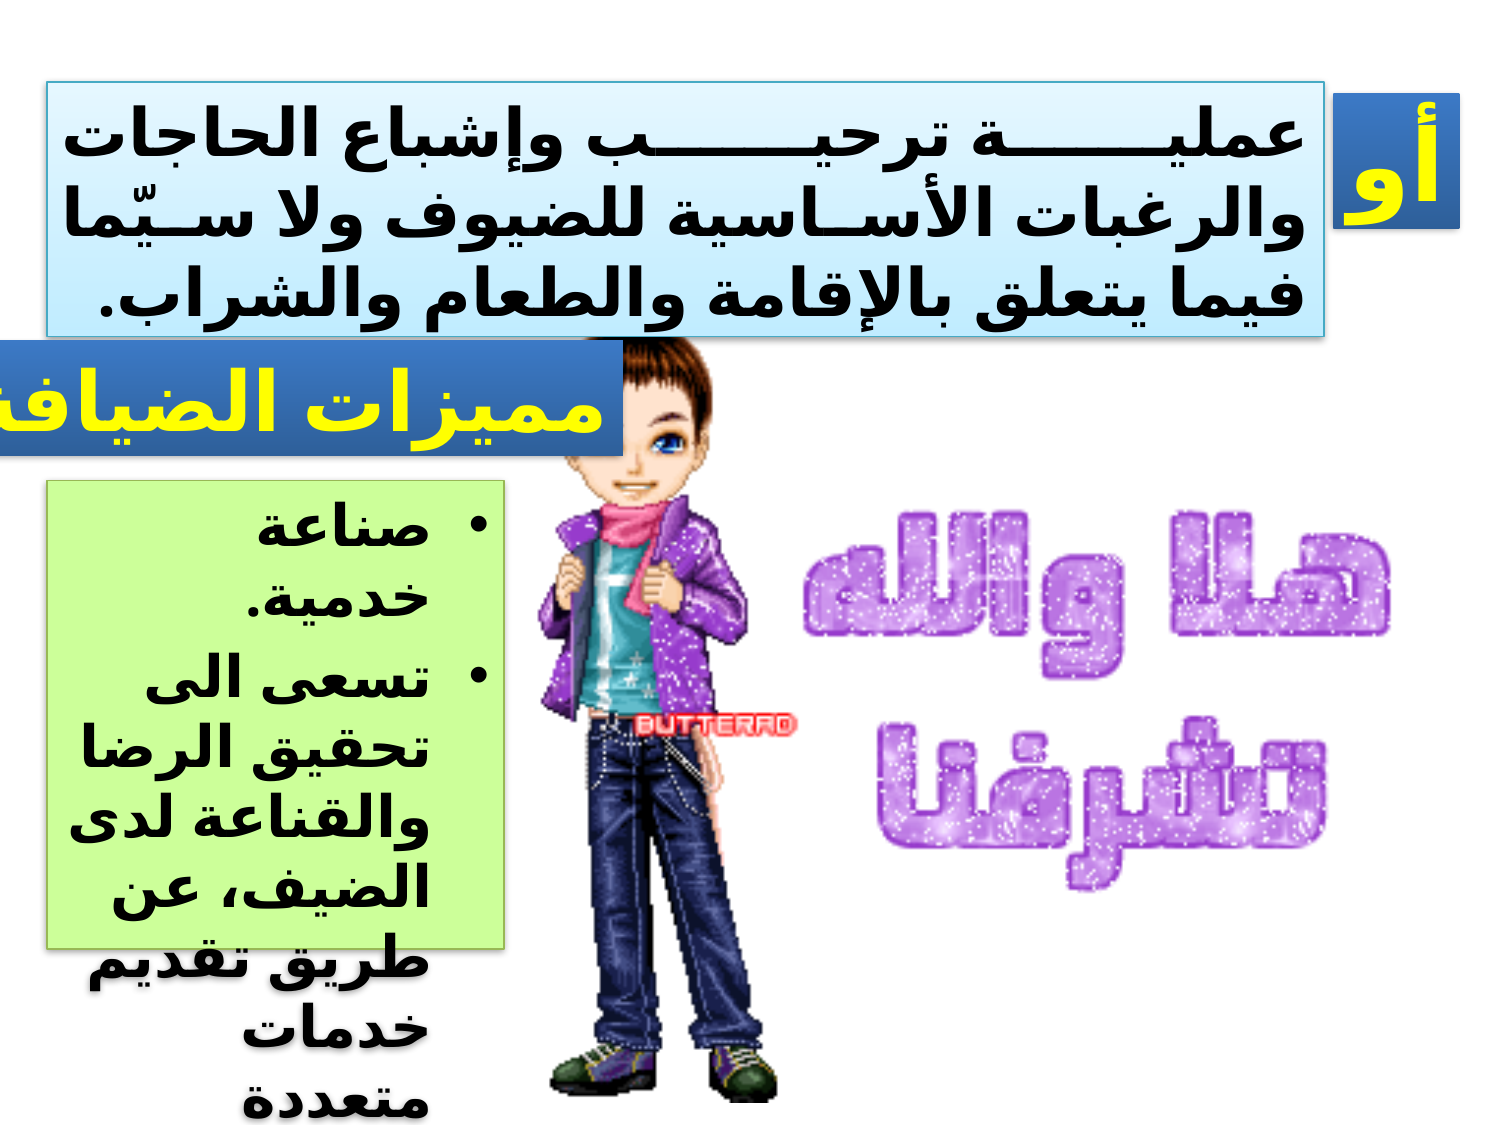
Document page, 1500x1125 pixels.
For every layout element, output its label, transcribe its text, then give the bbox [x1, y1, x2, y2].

picture [433, 316, 1466, 1104]
text_box عملية ترحيب وإشباع الحاجات والرغبات الأساسية للضيوف ولا سيّما فيما يتعلق بالإقامة والطعام والشراب. [46, 81, 1325, 337]
text_box مميزات الضيافة [0, 340, 428, 456]
text_box أو [1333, 93, 1460, 229]
list صناعة خدمية. تسعى الى تحقيق الرضا والقناعة لدى الضيف، عن طريق تقديم خدمات متعددة ومتنوعة. [46, 480, 428, 950]
